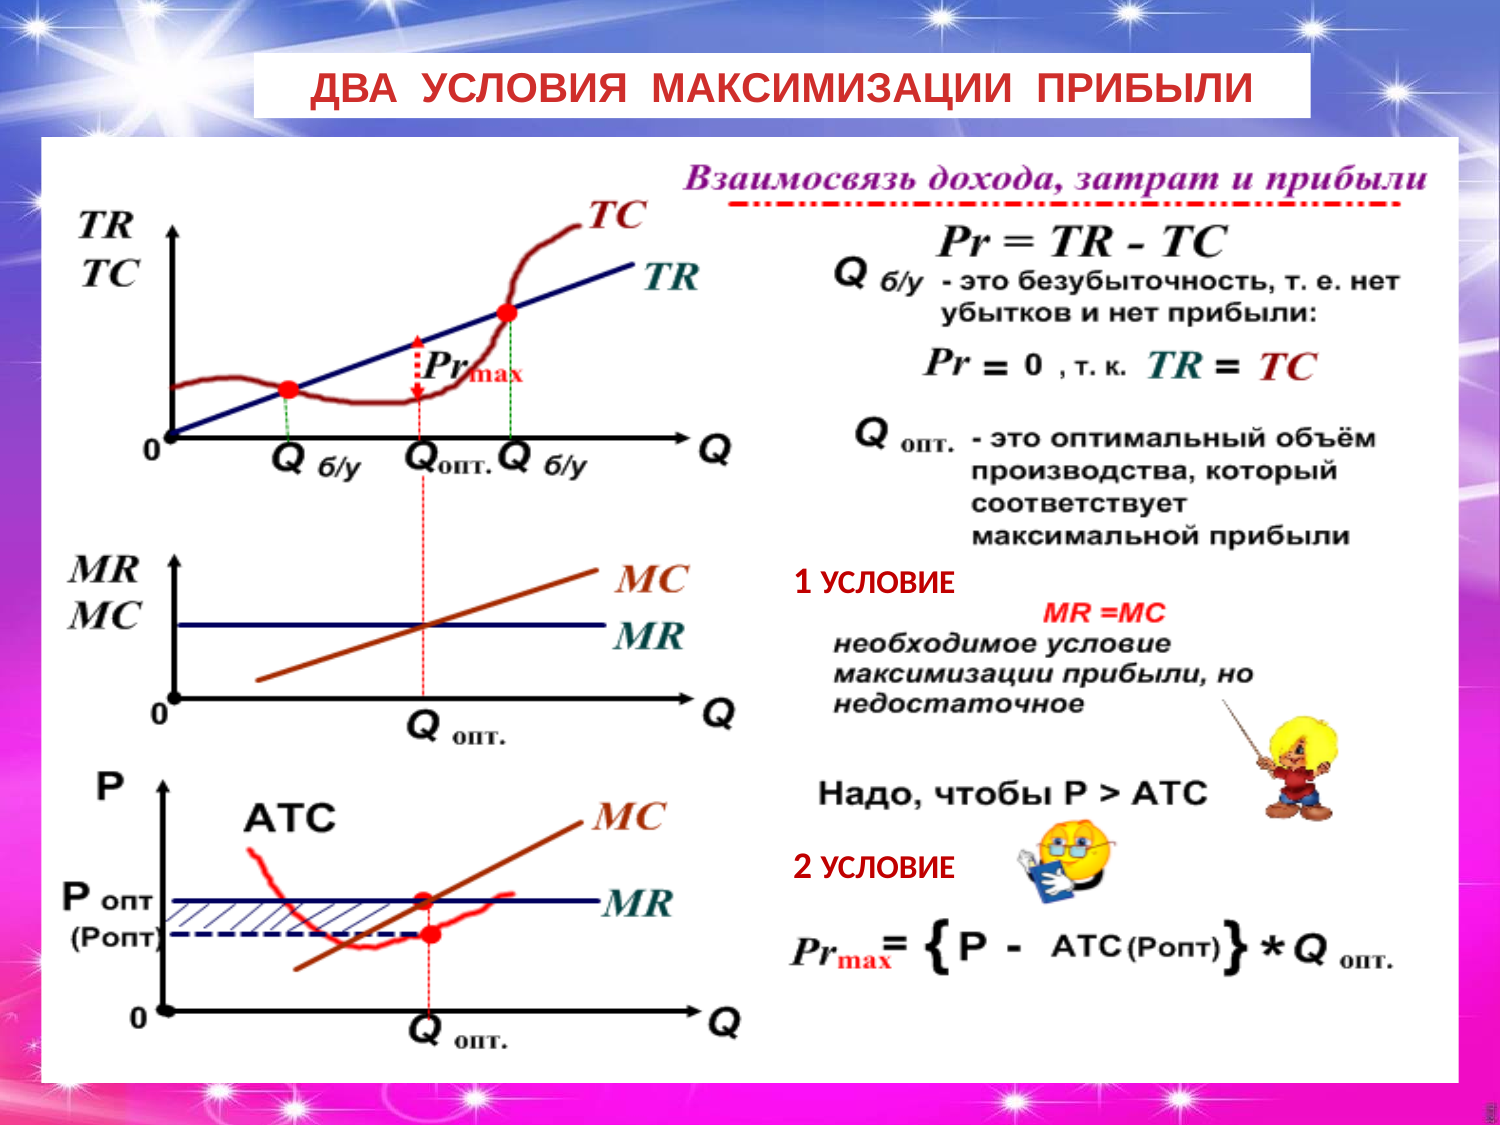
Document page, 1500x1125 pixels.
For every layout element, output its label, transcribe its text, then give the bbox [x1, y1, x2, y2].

picture [0, 0, 1500, 1125]
text_box ДВА УСЛОВИЯ МАКСИМИЗАЦИИ ПРИБЫЛИ [253, 53, 1311, 119]
